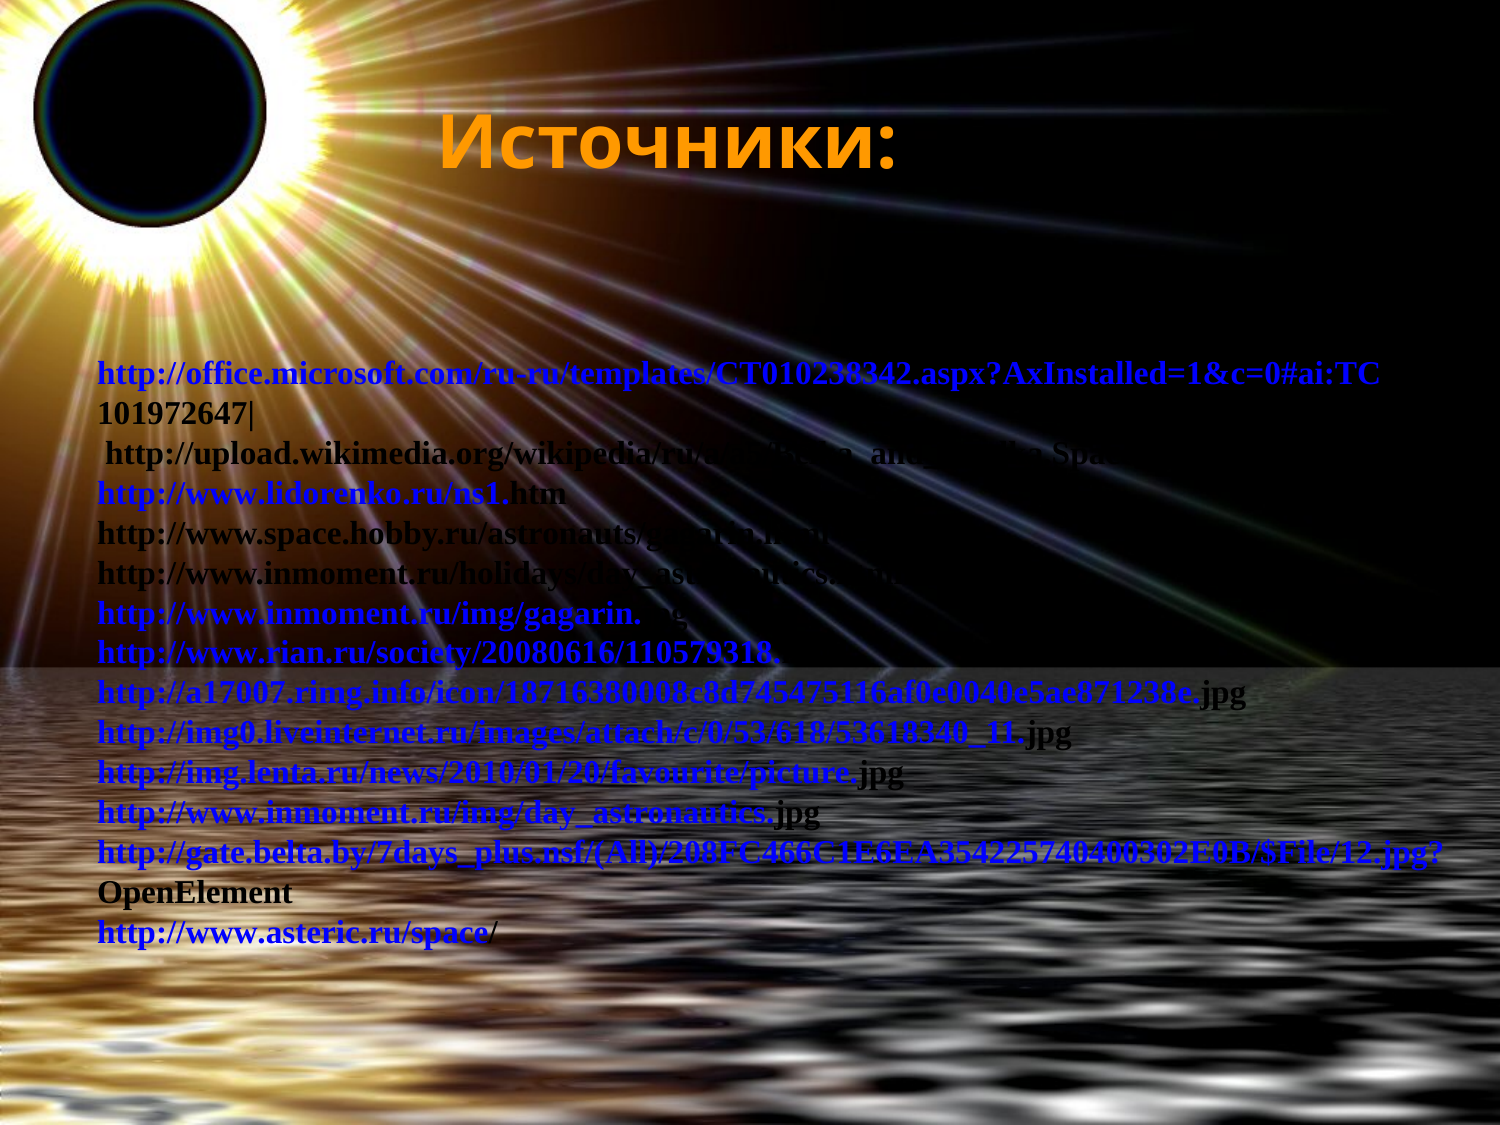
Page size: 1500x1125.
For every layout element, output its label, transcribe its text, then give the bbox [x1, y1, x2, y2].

text_box http://office.microsoft.com/ru-ru/templates/CT010238342.aspx?AxInstalled=1&c=0#ai:TC101972647| http://upload.wikimedia.org/wikipedia/ru/a/a5/Belka_and_Strelka.Space_Dogs.Real-i.jpg http://www.lidorenko.ru/ns1.htm http://www.space.hobby.ru/astronauts/gagarin.html http://www.inmoment.ru/holidays/day_astronautics.html http://www.inmoment.ru/img/gagarin.jpg http://www.rian.ru/society/20080616/110579318.html http://a17007.rimg.info/icon/18716380008c8d745475116af0e0040e5ae871238e.jpg http://img0.liveinternet.ru/images/attach/c/0/53/618/53618340_11.jpg http://img.lenta.ru/news/2010/01/20/favourite/picture.jpg http://www.inmoment.ru/img/day_astronautics.jpg http://gate.belta.by/7days_plus.nsf/(All)/208FC466C1E6EA354225740400302E0B/$File/12.jpg?OpenElement http://www.asteric.ru/space/ [82, 343, 1500, 1018]
title Источники: [421, 0, 1039, 191]
picture [0, 0, 1500, 1125]
